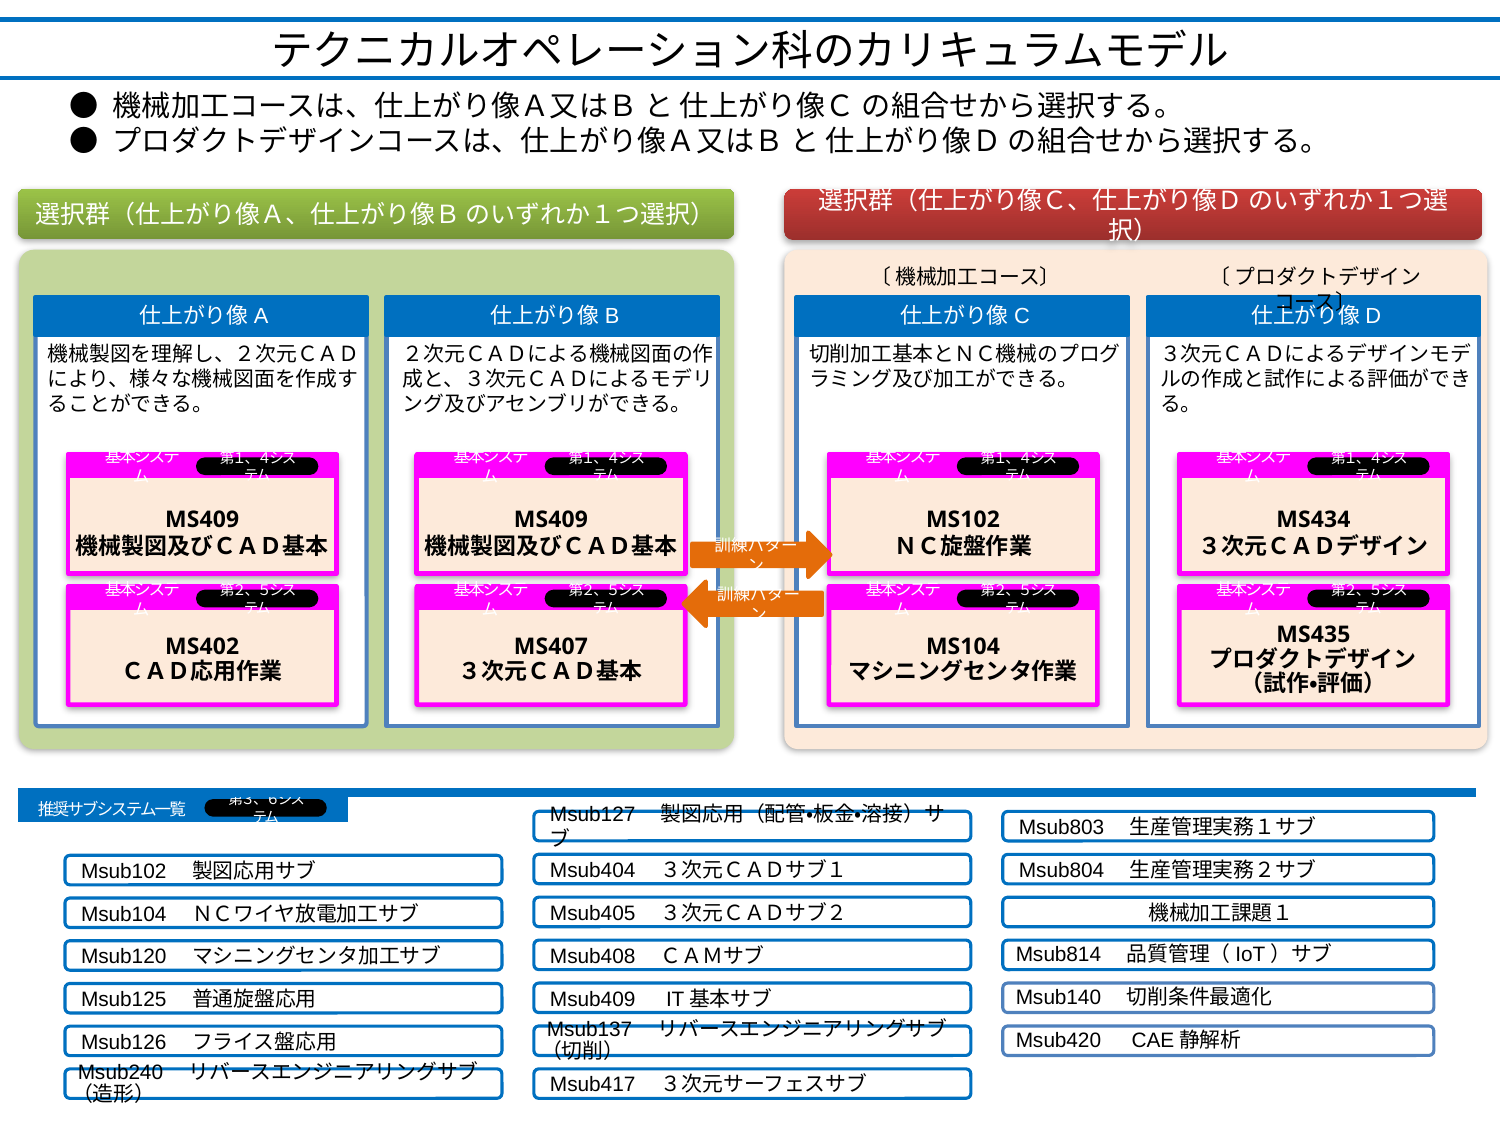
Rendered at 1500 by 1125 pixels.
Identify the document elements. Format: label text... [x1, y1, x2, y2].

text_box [794, 296, 1137, 727]
text_box [783, 617, 1489, 750]
text_box 〔 機械加工コース〕 [847, 256, 1084, 295]
text_box Msub404 ３次元ＣＡＤサブ１ [531, 852, 973, 886]
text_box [1145, 296, 1488, 727]
text_box Msub140 切削条件最適化 [1000, 980, 1436, 1015]
text_box 選択群（仕上がり像Ｃ、仕上がり像Ｄ のいずれか１つ選択） [784, 189, 1483, 240]
text_box [783, 249, 1489, 541]
text_box Msub804 生産管理実務２サブ [1000, 852, 1436, 886]
text_box [783, 569, 789, 590]
text_box Msub104 ＮＣワイヤ放電加工サブ [62, 895, 505, 930]
text_box Msub120 マシニングセンタ加工サブ [62, 938, 505, 973]
text_box Msub125 普通旋盤応用 [62, 981, 505, 1016]
text_box 選択群（仕上がり像Ａ、仕上がり像Ｂ のいずれか１つ選択） [17, 188, 735, 240]
text_box Msub420 CAE静解析 [1000, 1023, 1436, 1058]
text_box Msub408 ＣＡＭサブ [531, 938, 973, 972]
text_box Msub814 品質管理（IoT）サブ [1000, 938, 1436, 972]
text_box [5, 792, 1477, 823]
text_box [386, 296, 730, 727]
text_box Msub127 製図応用（配管・板金・溶接）サブ [531, 831, 973, 843]
text_box Msub240 リバースエンジニアリングサブ（造形） [62, 1066, 505, 1101]
text_box Msub405 ３次元ＣＡＤサブ２ [531, 895, 973, 929]
text_box 訓練パターン [734, 590, 789, 617]
text_box [18, 248, 735, 750]
text_box ● 機械加工コースは、仕上がり像Ａ又はＢ と 仕上がり像Ｃ の組合せから選択する。 ● プロダクトデザインコースは、仕上がり像Ａ又はＢ と 仕上がり像Ｄ の組合せから選択する。 [55, 80, 1479, 165]
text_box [32, 296, 376, 727]
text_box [1179, 454, 1449, 705]
text_box Msub102 製図応用サブ [62, 853, 505, 887]
text_box 〔 プロダクトデザインコース〕 [1175, 256, 1456, 295]
text_box Msub126 フライス盤応用 [62, 1024, 505, 1058]
text_box 訓練パターン [734, 541, 789, 569]
text_box Msub137 リバースエンジニアリングサブ（切削） [531, 1023, 973, 1058]
text_box Msub417 ３次元サーフェスサブ [531, 1066, 973, 1101]
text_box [416, 454, 686, 705]
text_box Msub409 IT基本サブ [531, 980, 973, 1015]
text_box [67, 454, 337, 705]
text_box Msub803 生産管理実務１サブ [1000, 831, 1436, 844]
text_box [828, 454, 1098, 705]
text_box テクニカルオペレーション科のカリキュラムモデル [0, 17, 1500, 80]
text_box 機械加工課題１ [1000, 895, 1436, 929]
